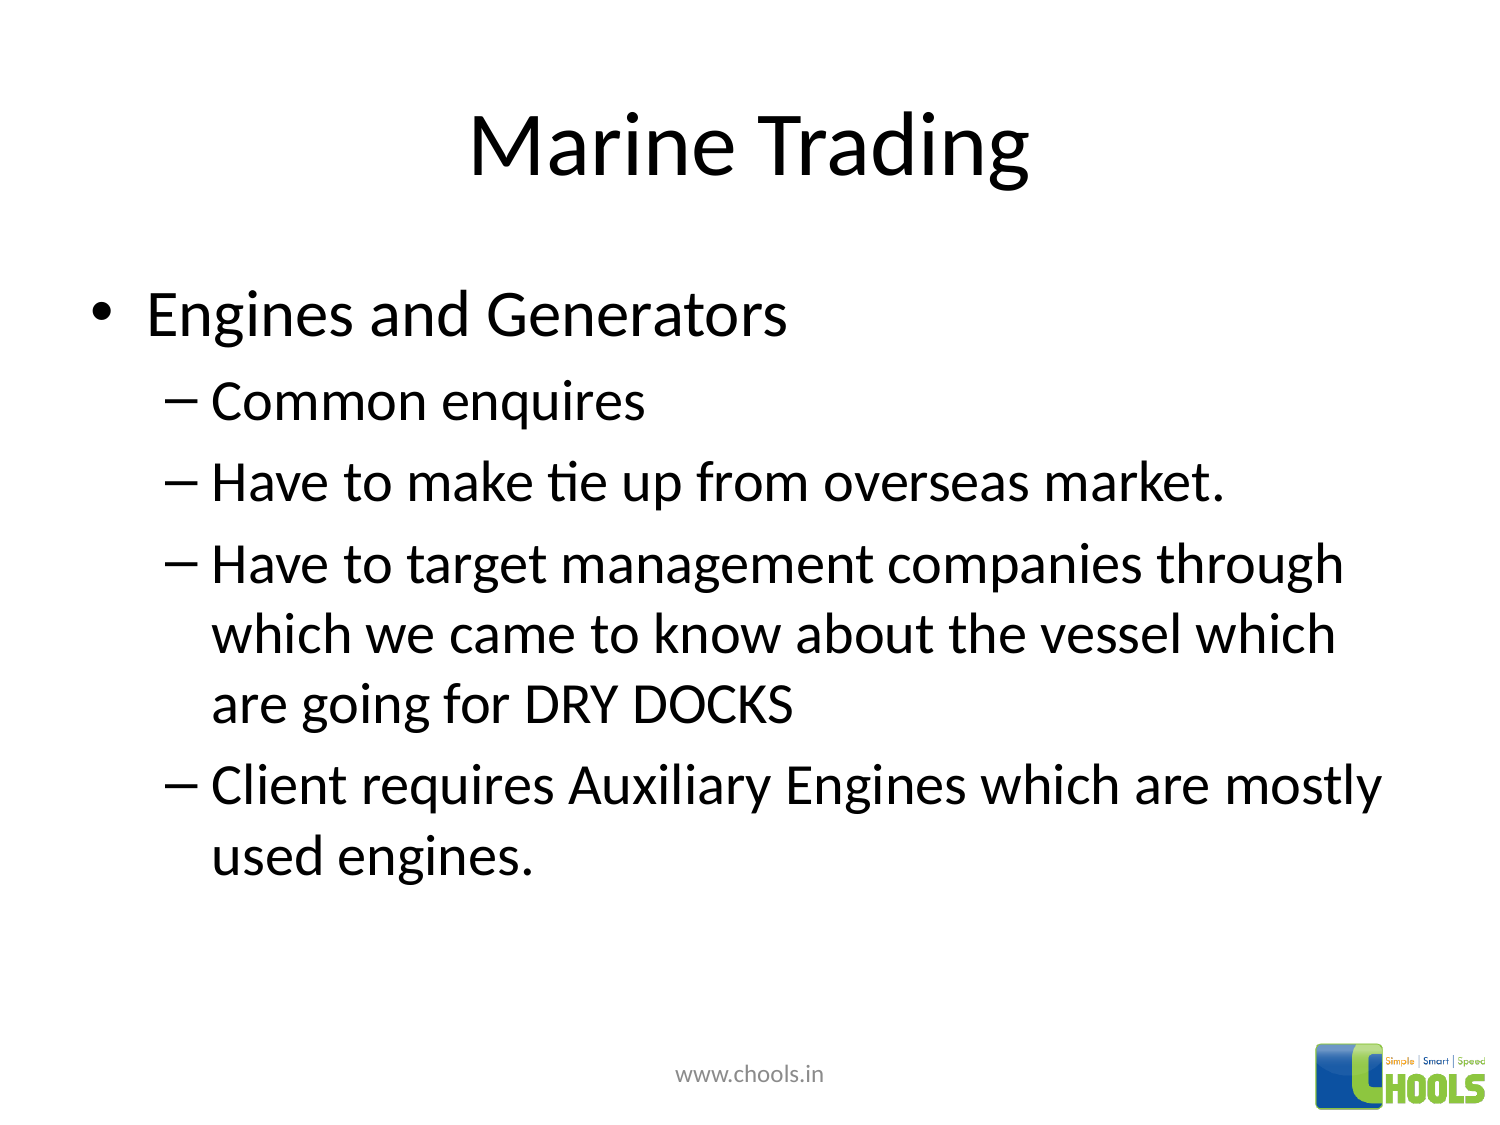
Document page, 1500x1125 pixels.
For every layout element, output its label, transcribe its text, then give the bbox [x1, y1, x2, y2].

footer www.chools.in [512, 1042, 988, 1103]
list Engines and Generators Common enquires Have to make tie up from overseas market. Have to target management companies through which we came to know about the vessel which are going for DRY DOCKS Client requires Auxiliary Engines which are mostly used engines. [75, 262, 1425, 1005]
picture [1299, 1032, 1500, 1125]
title Marine Trading [75, 45, 1425, 233]
